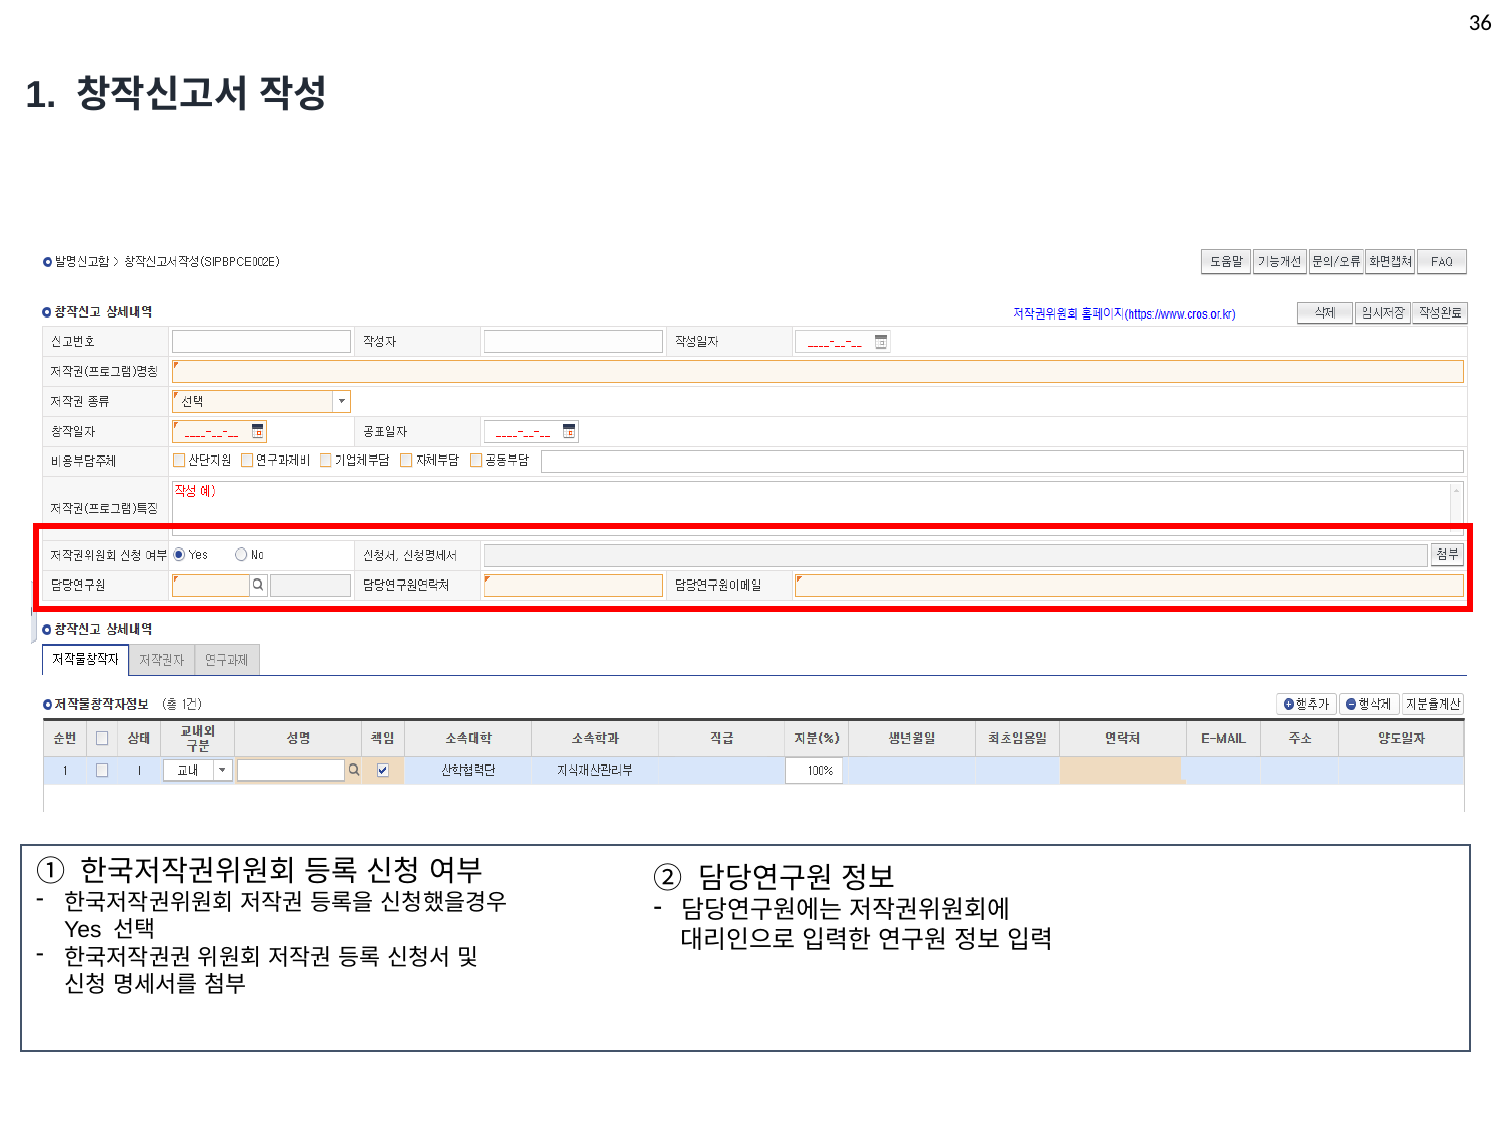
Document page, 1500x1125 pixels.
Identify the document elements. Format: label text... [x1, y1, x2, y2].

text_box ② 담당연구원 정보 담당연구원에는 저작권위원회에 대리인으로 입력한 연구원 정보 입력 [639, 851, 1407, 962]
text_box 1 [20, 844, 1471, 1052]
text_box 1. 창작신고서 작성 [10, 62, 344, 123]
text_box ① 한국저작권위원회 등록 신청 여부 한국저작권위원회 저작권 등록을 신청했을경우 Yes 선택 한국저작권권 위원회 저작권 등록 신청서 및 신청 명세서를 첨부 [21, 845, 532, 1005]
text_box 36 [1453, 0, 1500, 43]
picture [31, 240, 1470, 812]
